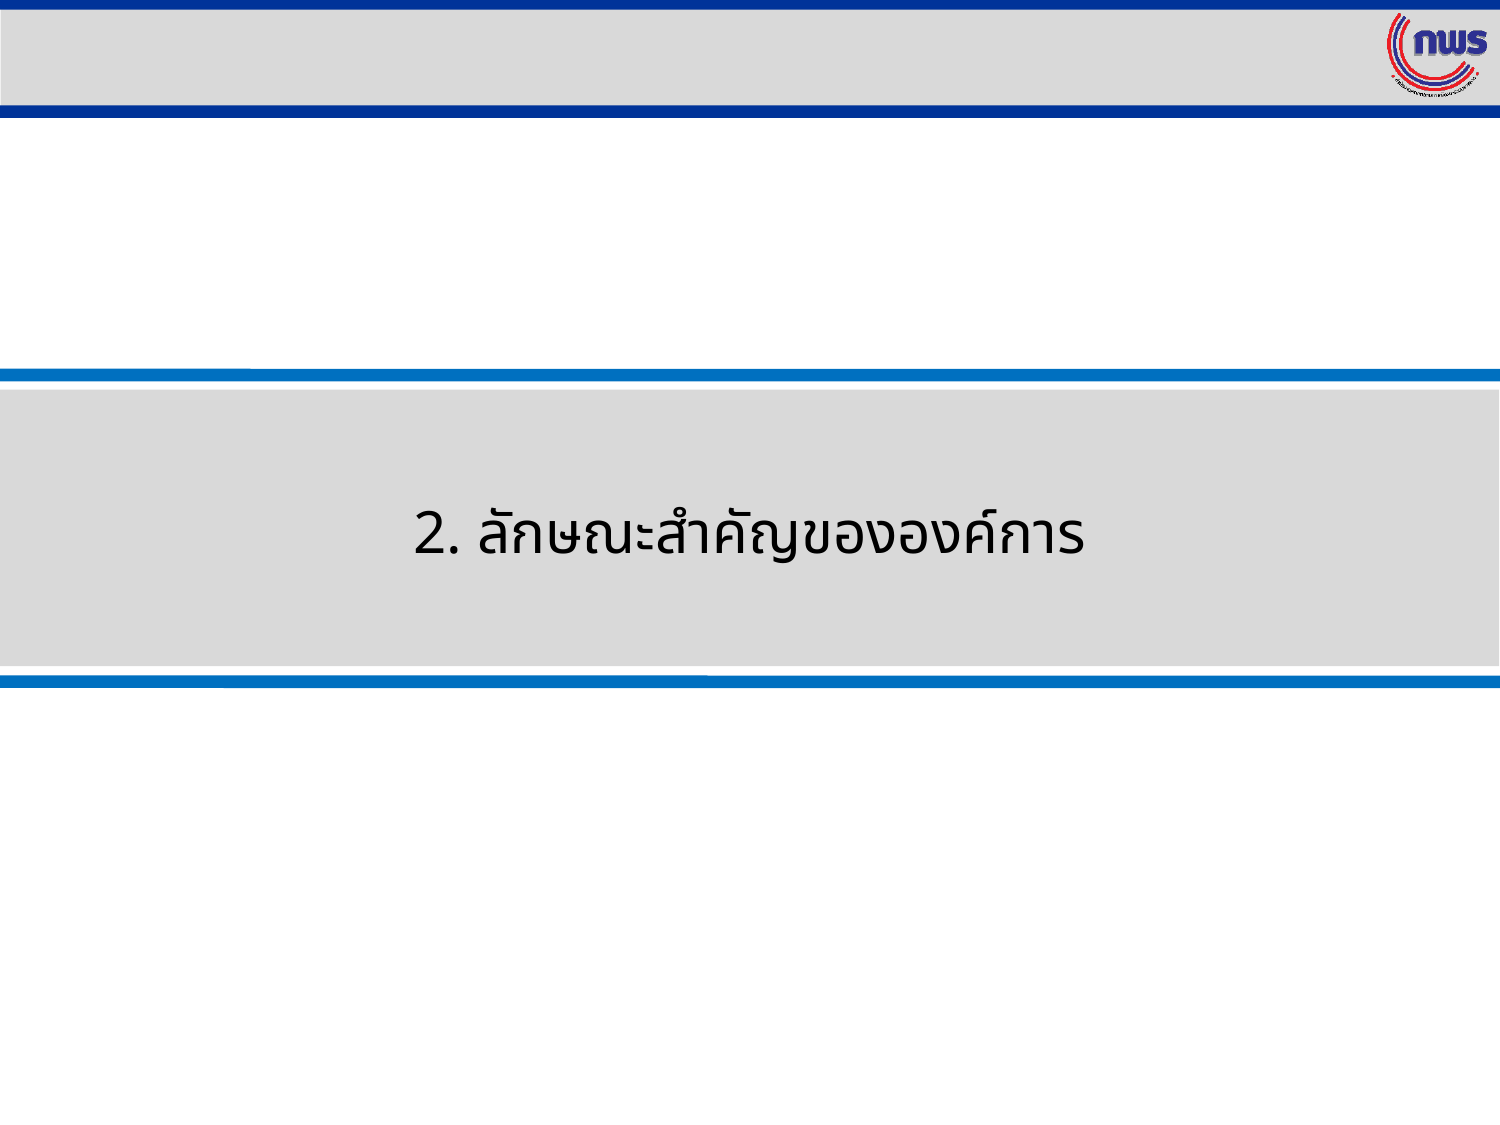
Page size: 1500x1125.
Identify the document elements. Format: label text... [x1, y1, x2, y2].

picture [1387, 13, 1487, 97]
list 2. ลักษณะสำคัญขององค์การ [0, 412, 1500, 650]
